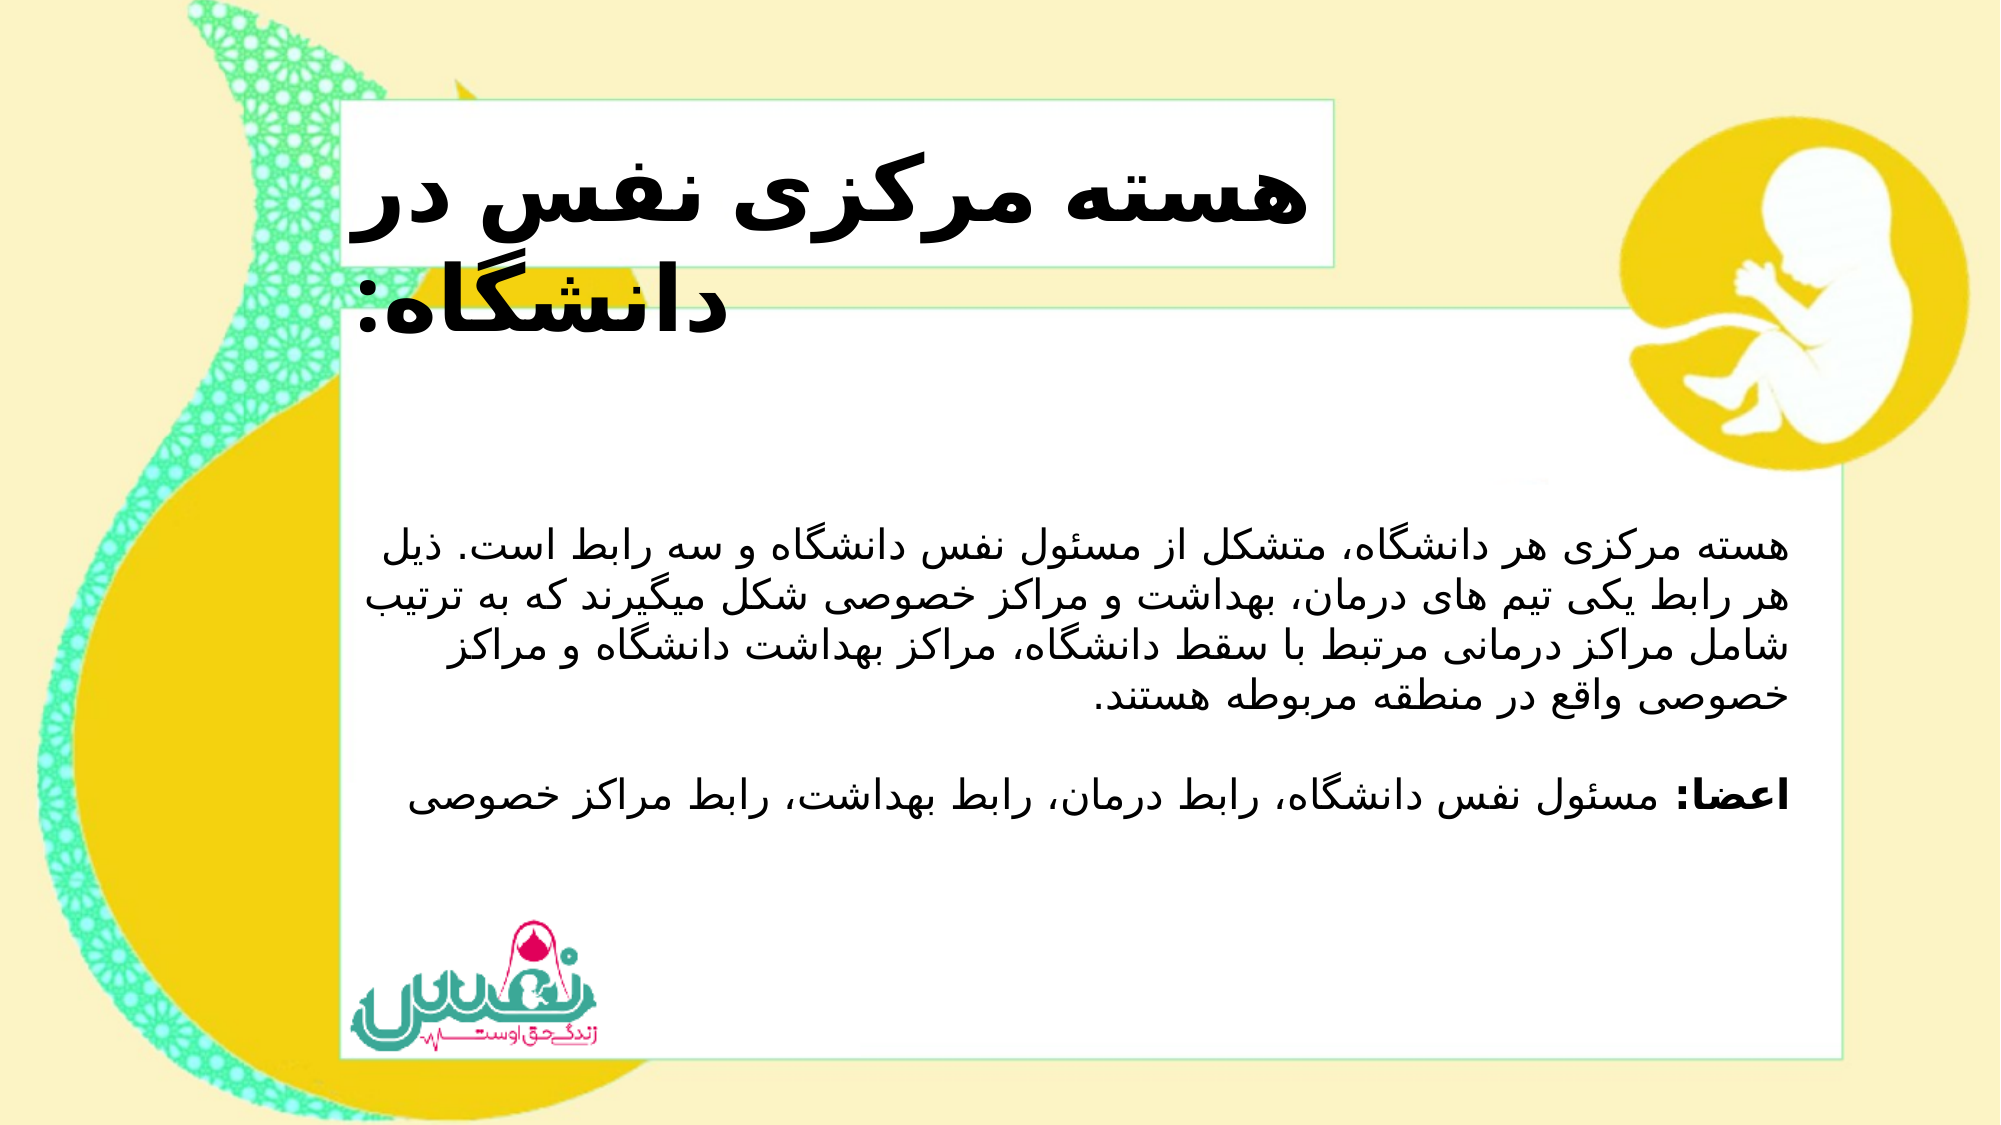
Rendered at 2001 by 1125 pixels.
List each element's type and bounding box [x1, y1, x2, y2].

list [0, 0, 2000, 1125]
